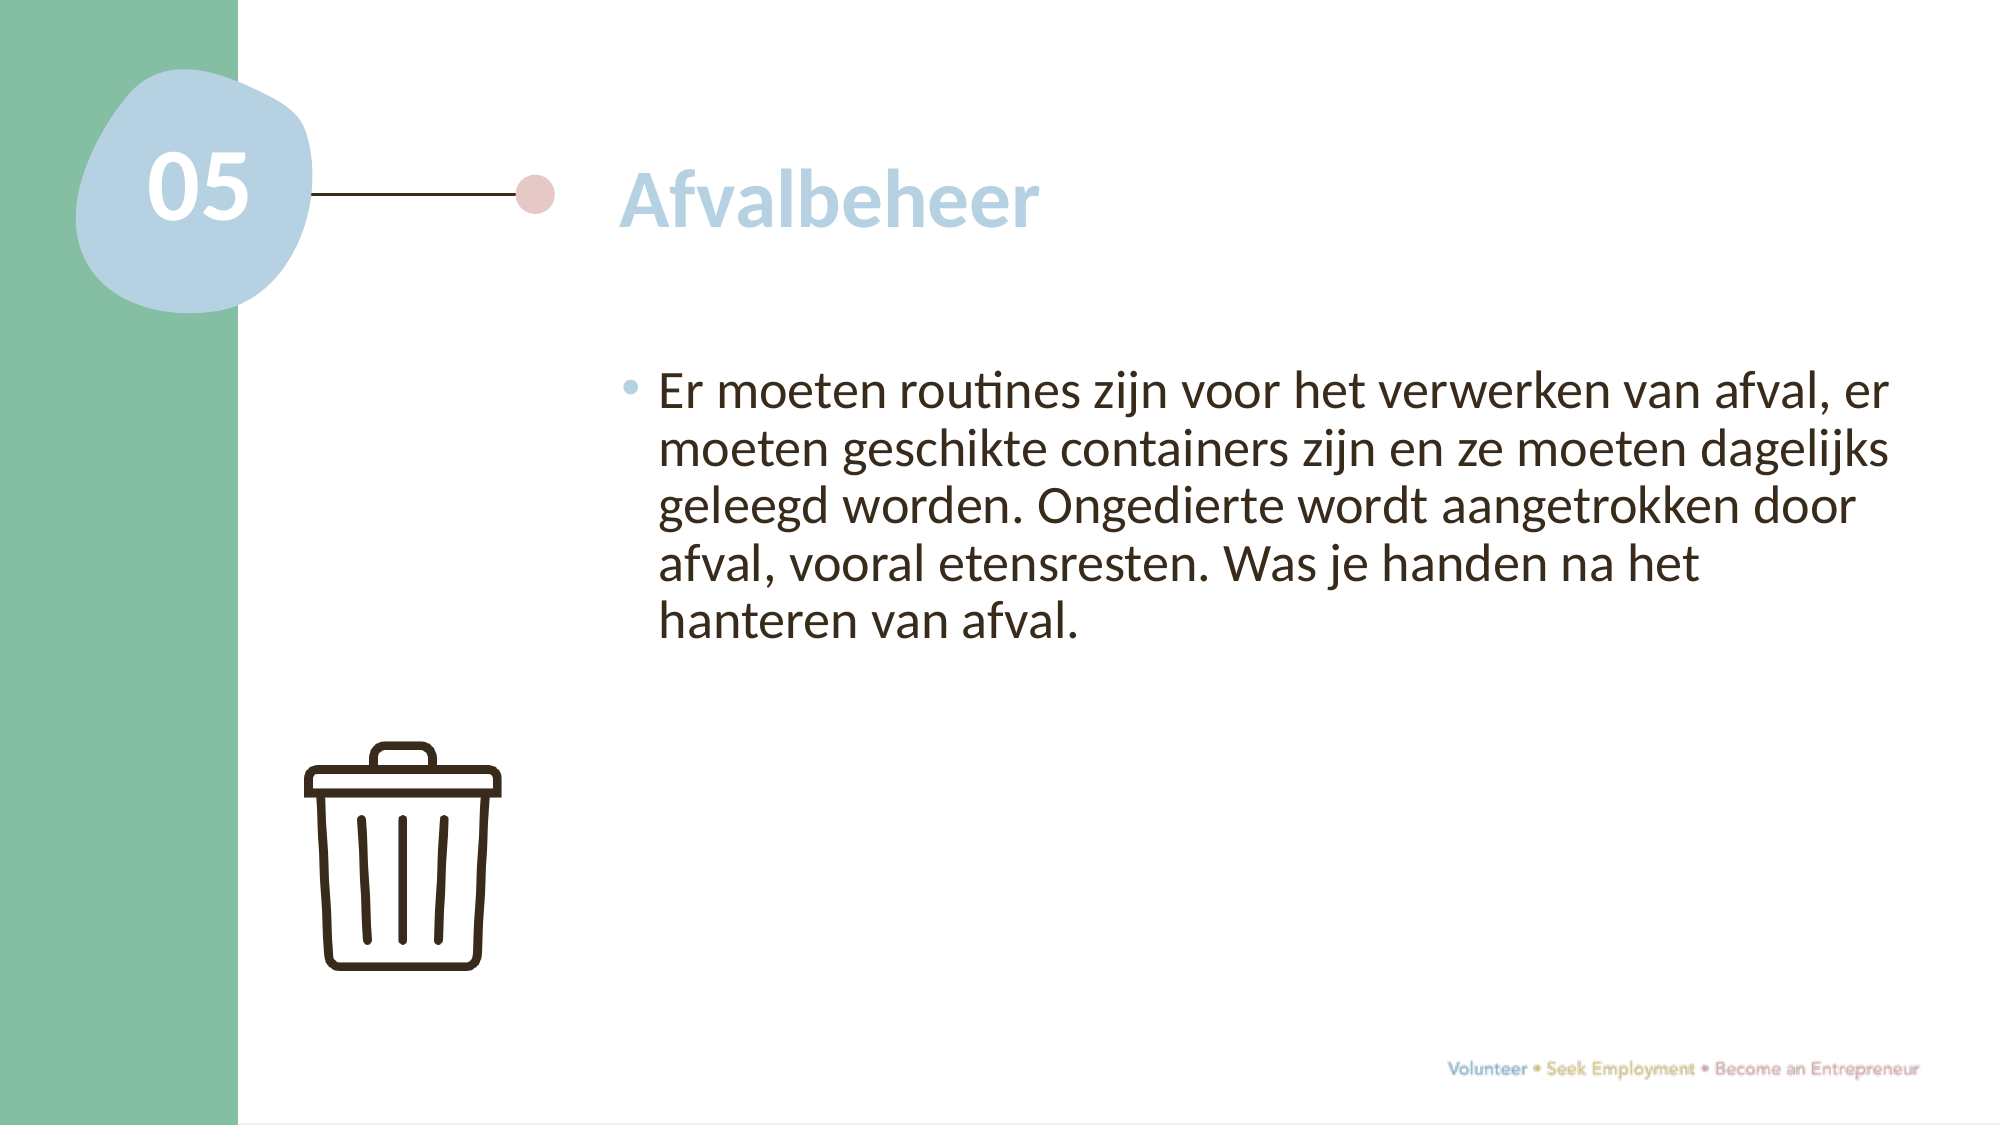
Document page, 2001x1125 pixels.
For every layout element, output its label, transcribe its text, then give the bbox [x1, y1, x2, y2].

text_box [87, 264, 287, 314]
text_box Er moeten routines zijn voor het verwerken van afval, er moeten geschikte containers zijn en ze moeten dagelijks geleegd worden. Ongedierte wordt aangetrokken door afval, vooral etensresten. Was je handen na het hanteren van afval. [606, 354, 1908, 868]
text_box 05 [73, 123, 328, 264]
text_box [0, 0, 239, 1125]
text_box Afvalbeheer [604, 147, 1865, 255]
picture [1418, 1046, 1971, 1103]
text_box [514, 173, 556, 216]
text_box [107, 69, 302, 123]
picture [261, 713, 544, 996]
